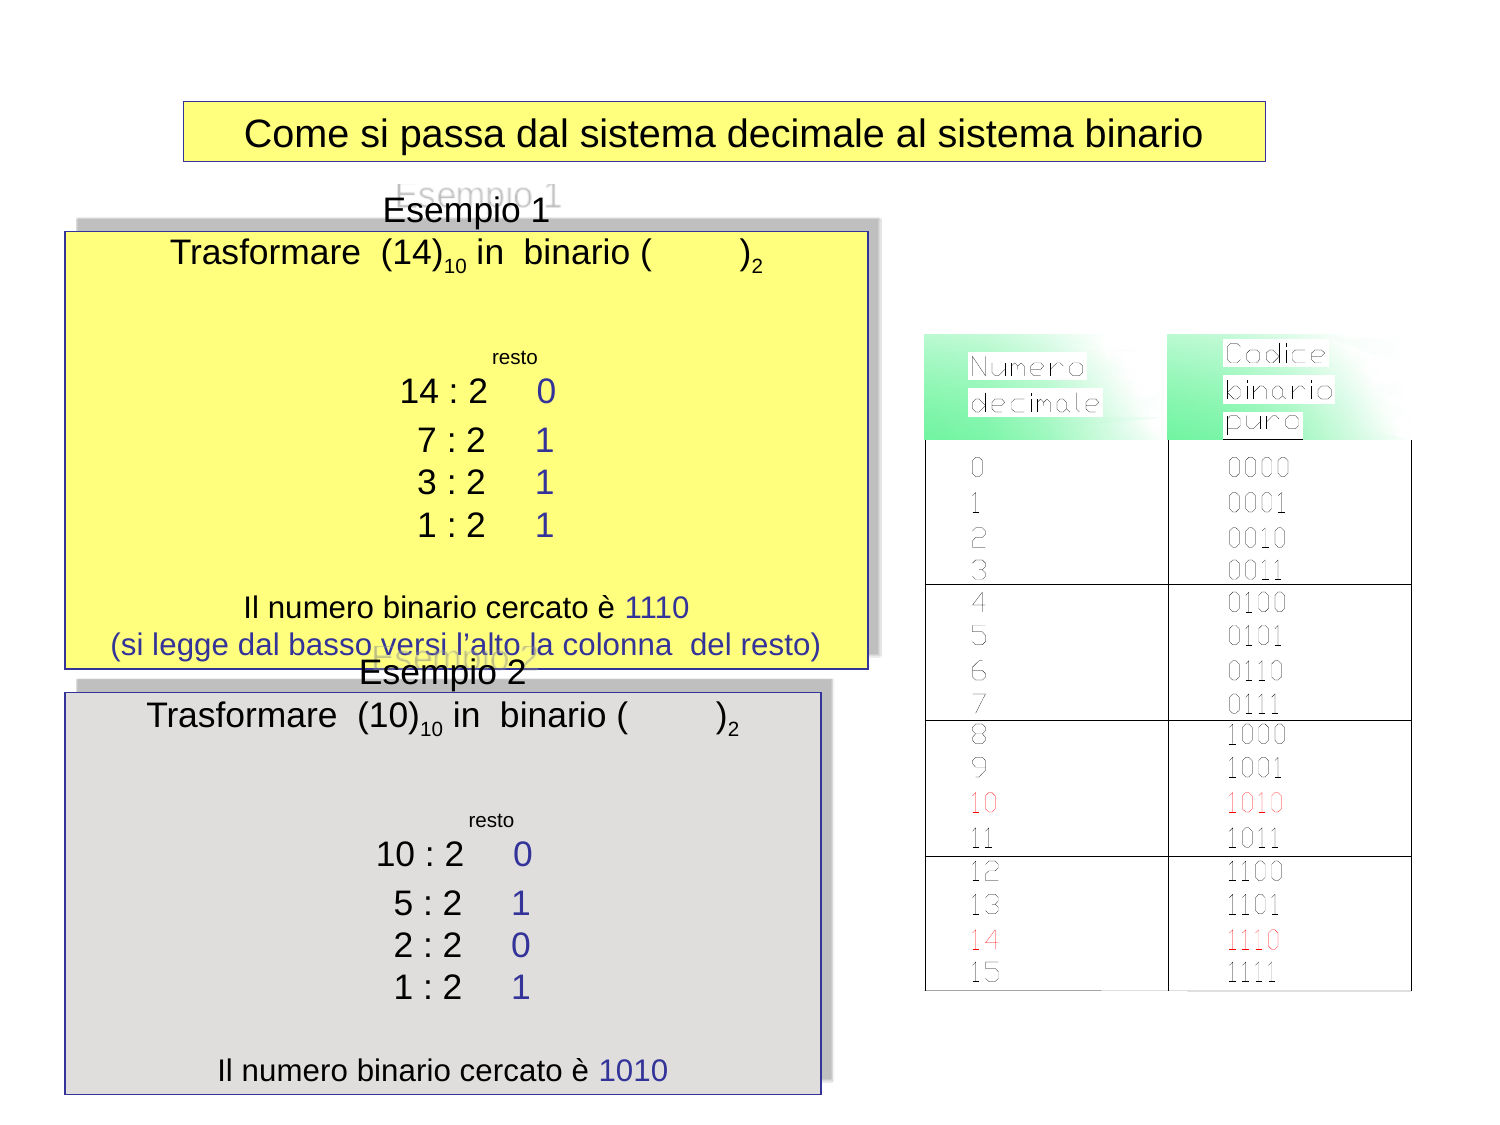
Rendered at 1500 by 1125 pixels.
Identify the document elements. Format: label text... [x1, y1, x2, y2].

text_box Esempio 2 Trasformare (10)10 in binario ( )2 resto 10 : 2 0 5 : 2 1 2 : 2 0 1 : 2 1 Il numero binario cercato è 1010 [64, 692, 821, 1095]
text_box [726, 302, 1500, 1045]
title Come si passa dal sistema decimale al sistema binario [183, 101, 1266, 162]
text_box Esempio 1 Trasformare (14)10 in binario ( )2 resto 14 : 2 0 7 : 2 1 3 : 2 1 1 : 2 1 Il numero binario cercato è 1110 (si legge dal basso versi l’alto la colonna del resto) [64, 231, 869, 670]
